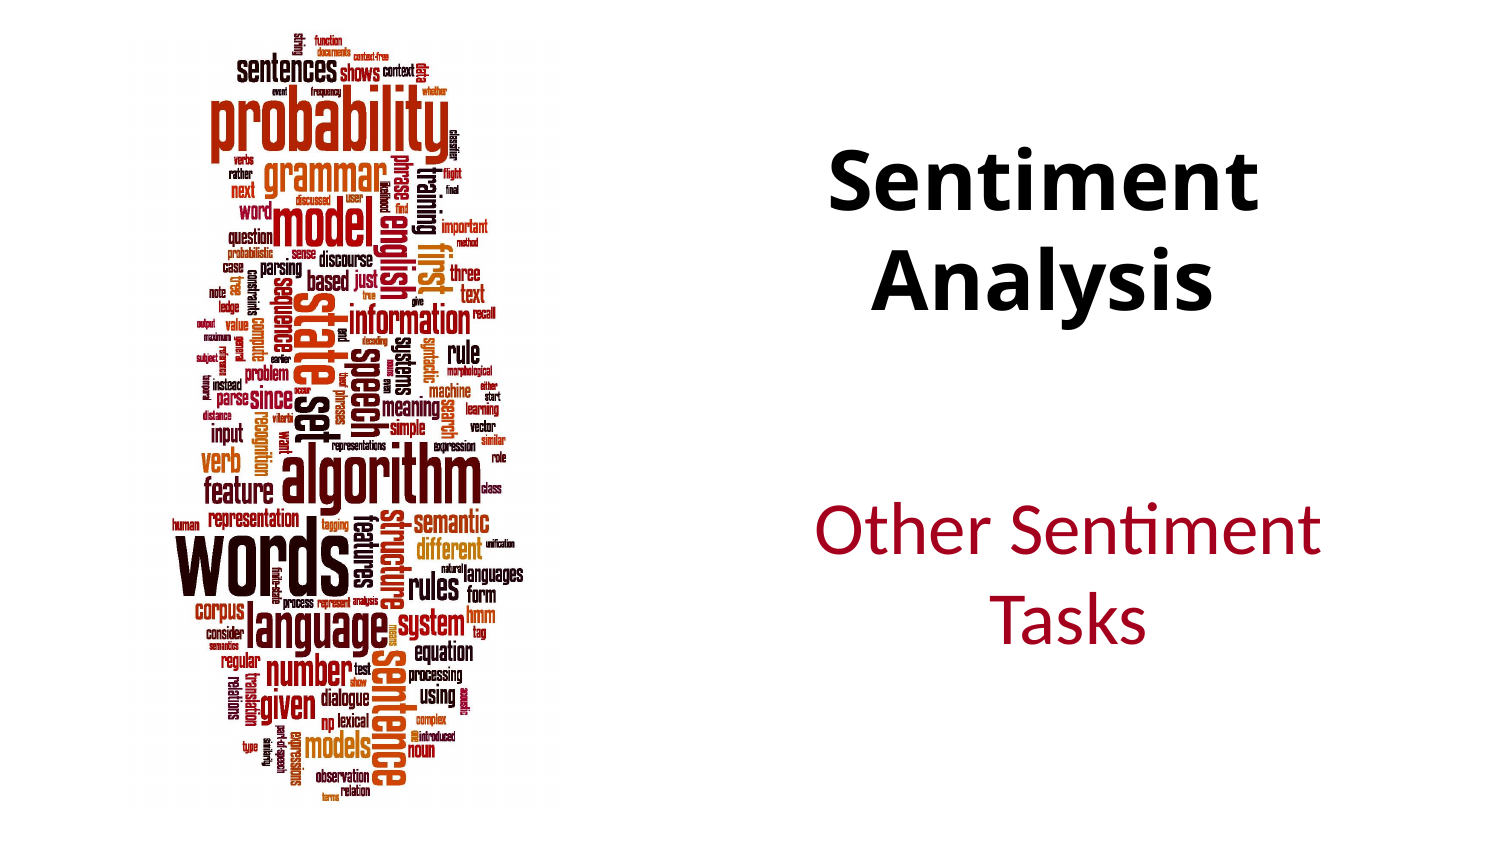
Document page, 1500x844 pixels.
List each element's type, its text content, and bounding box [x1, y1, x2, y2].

title Sentiment Analysis [650, 21, 1438, 335]
subtitle Other Sentiment Tasks [750, 471, 1388, 747]
picture [128, 27, 563, 810]
